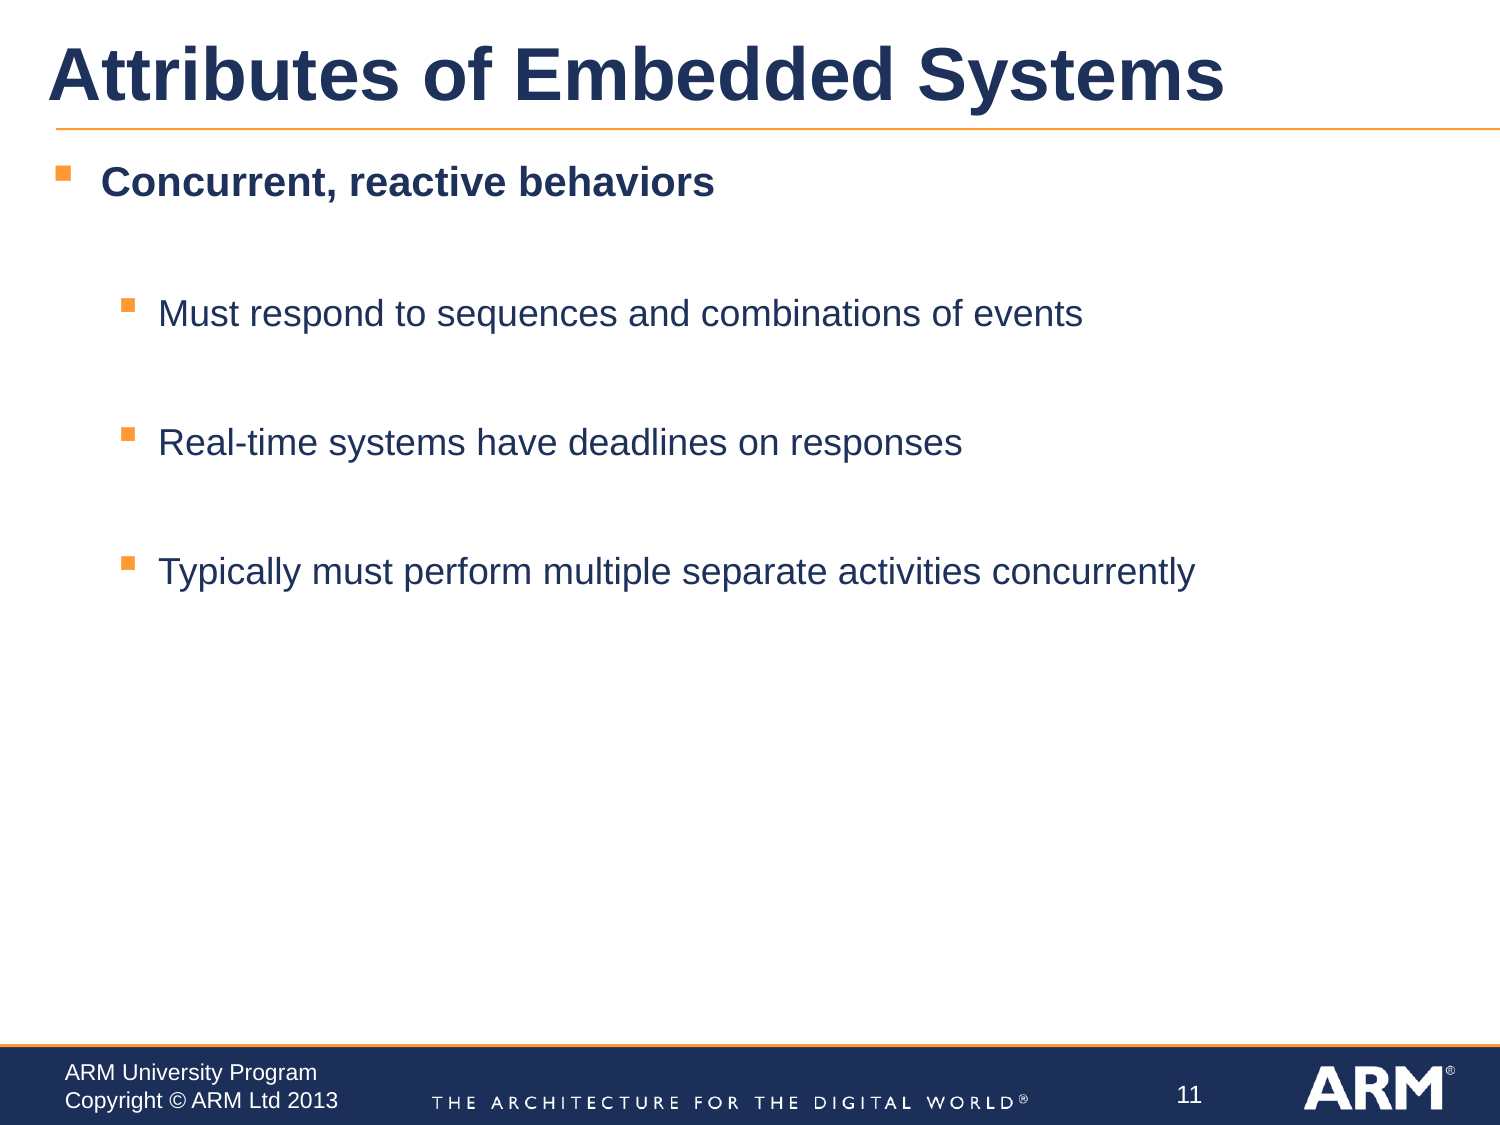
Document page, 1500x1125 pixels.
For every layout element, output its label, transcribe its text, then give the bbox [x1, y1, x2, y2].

list Concurrent, reactive behaviors Must respond to sequences and combinations of events Real-time systems have deadlines on responses Typically must perform multiple separate activities concurrently [38, 148, 1500, 1039]
picture [0, 1048, 1500, 1125]
title Attributes of Embedded Systems [34, 1, 1500, 141]
